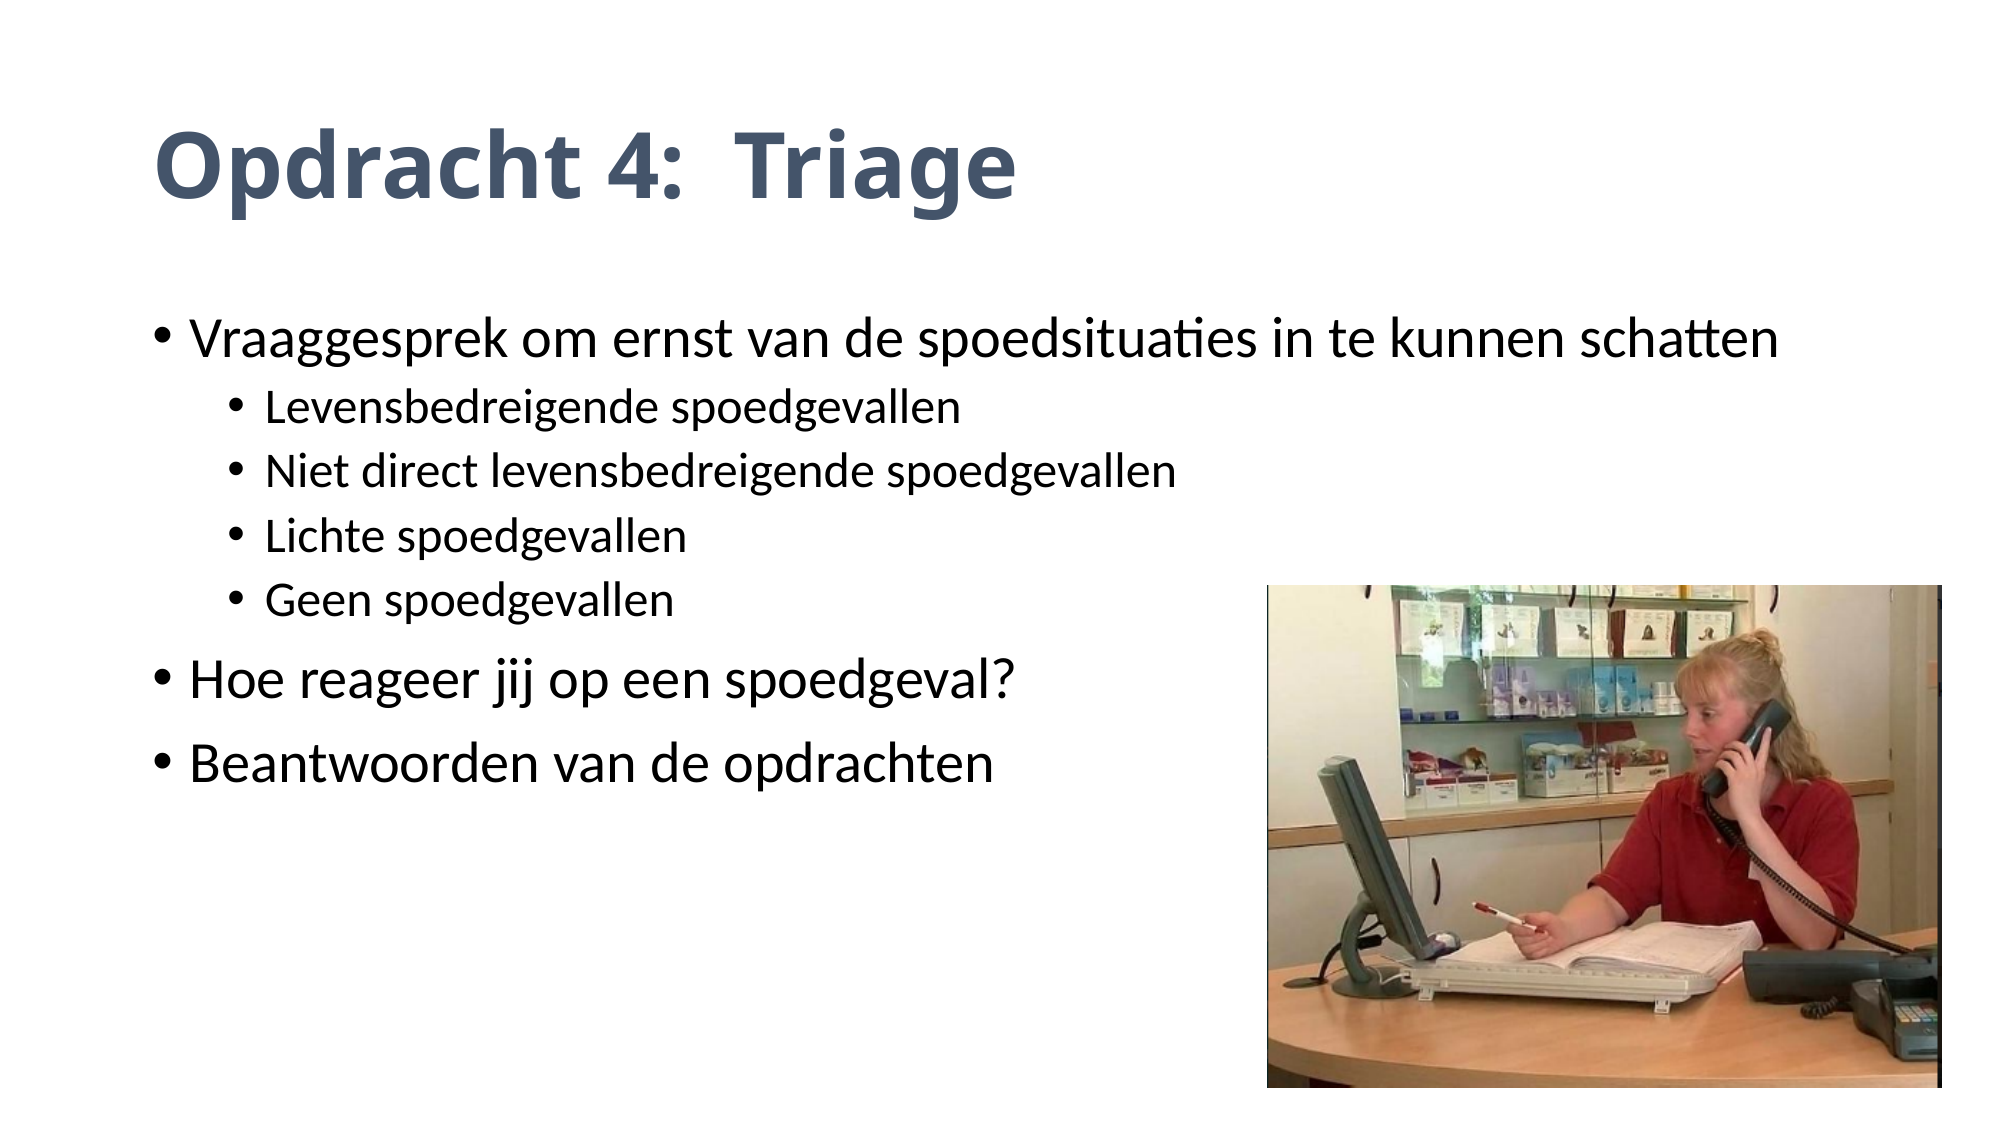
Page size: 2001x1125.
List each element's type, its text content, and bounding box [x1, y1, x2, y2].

title Opdracht 4: Triage [137, 59, 1863, 278]
picture [1267, 585, 1942, 1088]
list Vraaggesprek om ernst van de spoedsituaties in te kunnen schatten Levensbedreigende spoedgevallen Niet direct levensbedreigende spoedgevallen Lichte spoedgevallen Geen spoedgevallen Hoe reageer jij op een spoedgeval? Beantwoorden van de opdrachten [137, 299, 1863, 1014]
